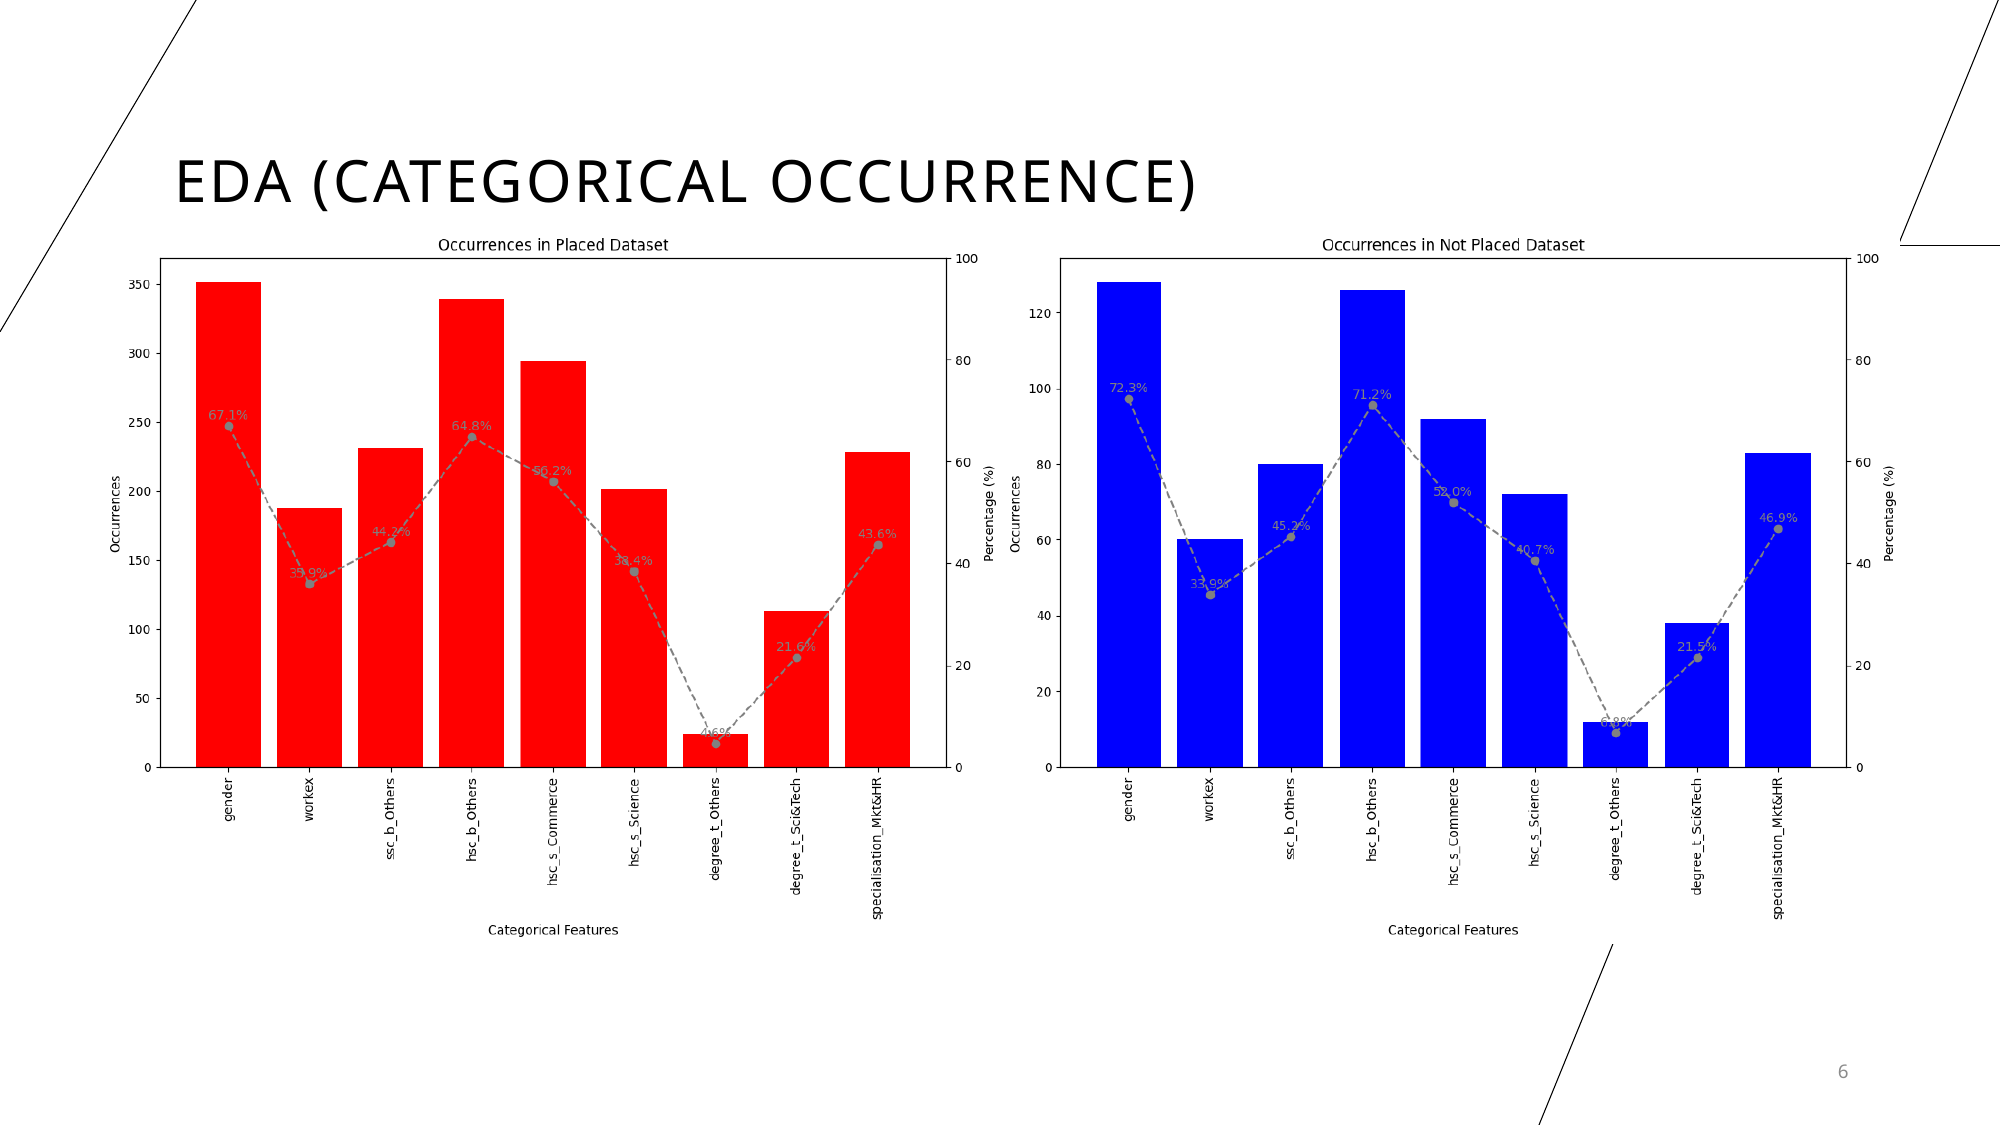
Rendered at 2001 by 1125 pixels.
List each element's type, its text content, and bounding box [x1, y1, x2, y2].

title Eda (Categorical Occurrence) [159, 94, 1355, 223]
slide_number 6 [1701, 1042, 1864, 1103]
picture [100, 231, 1900, 944]
